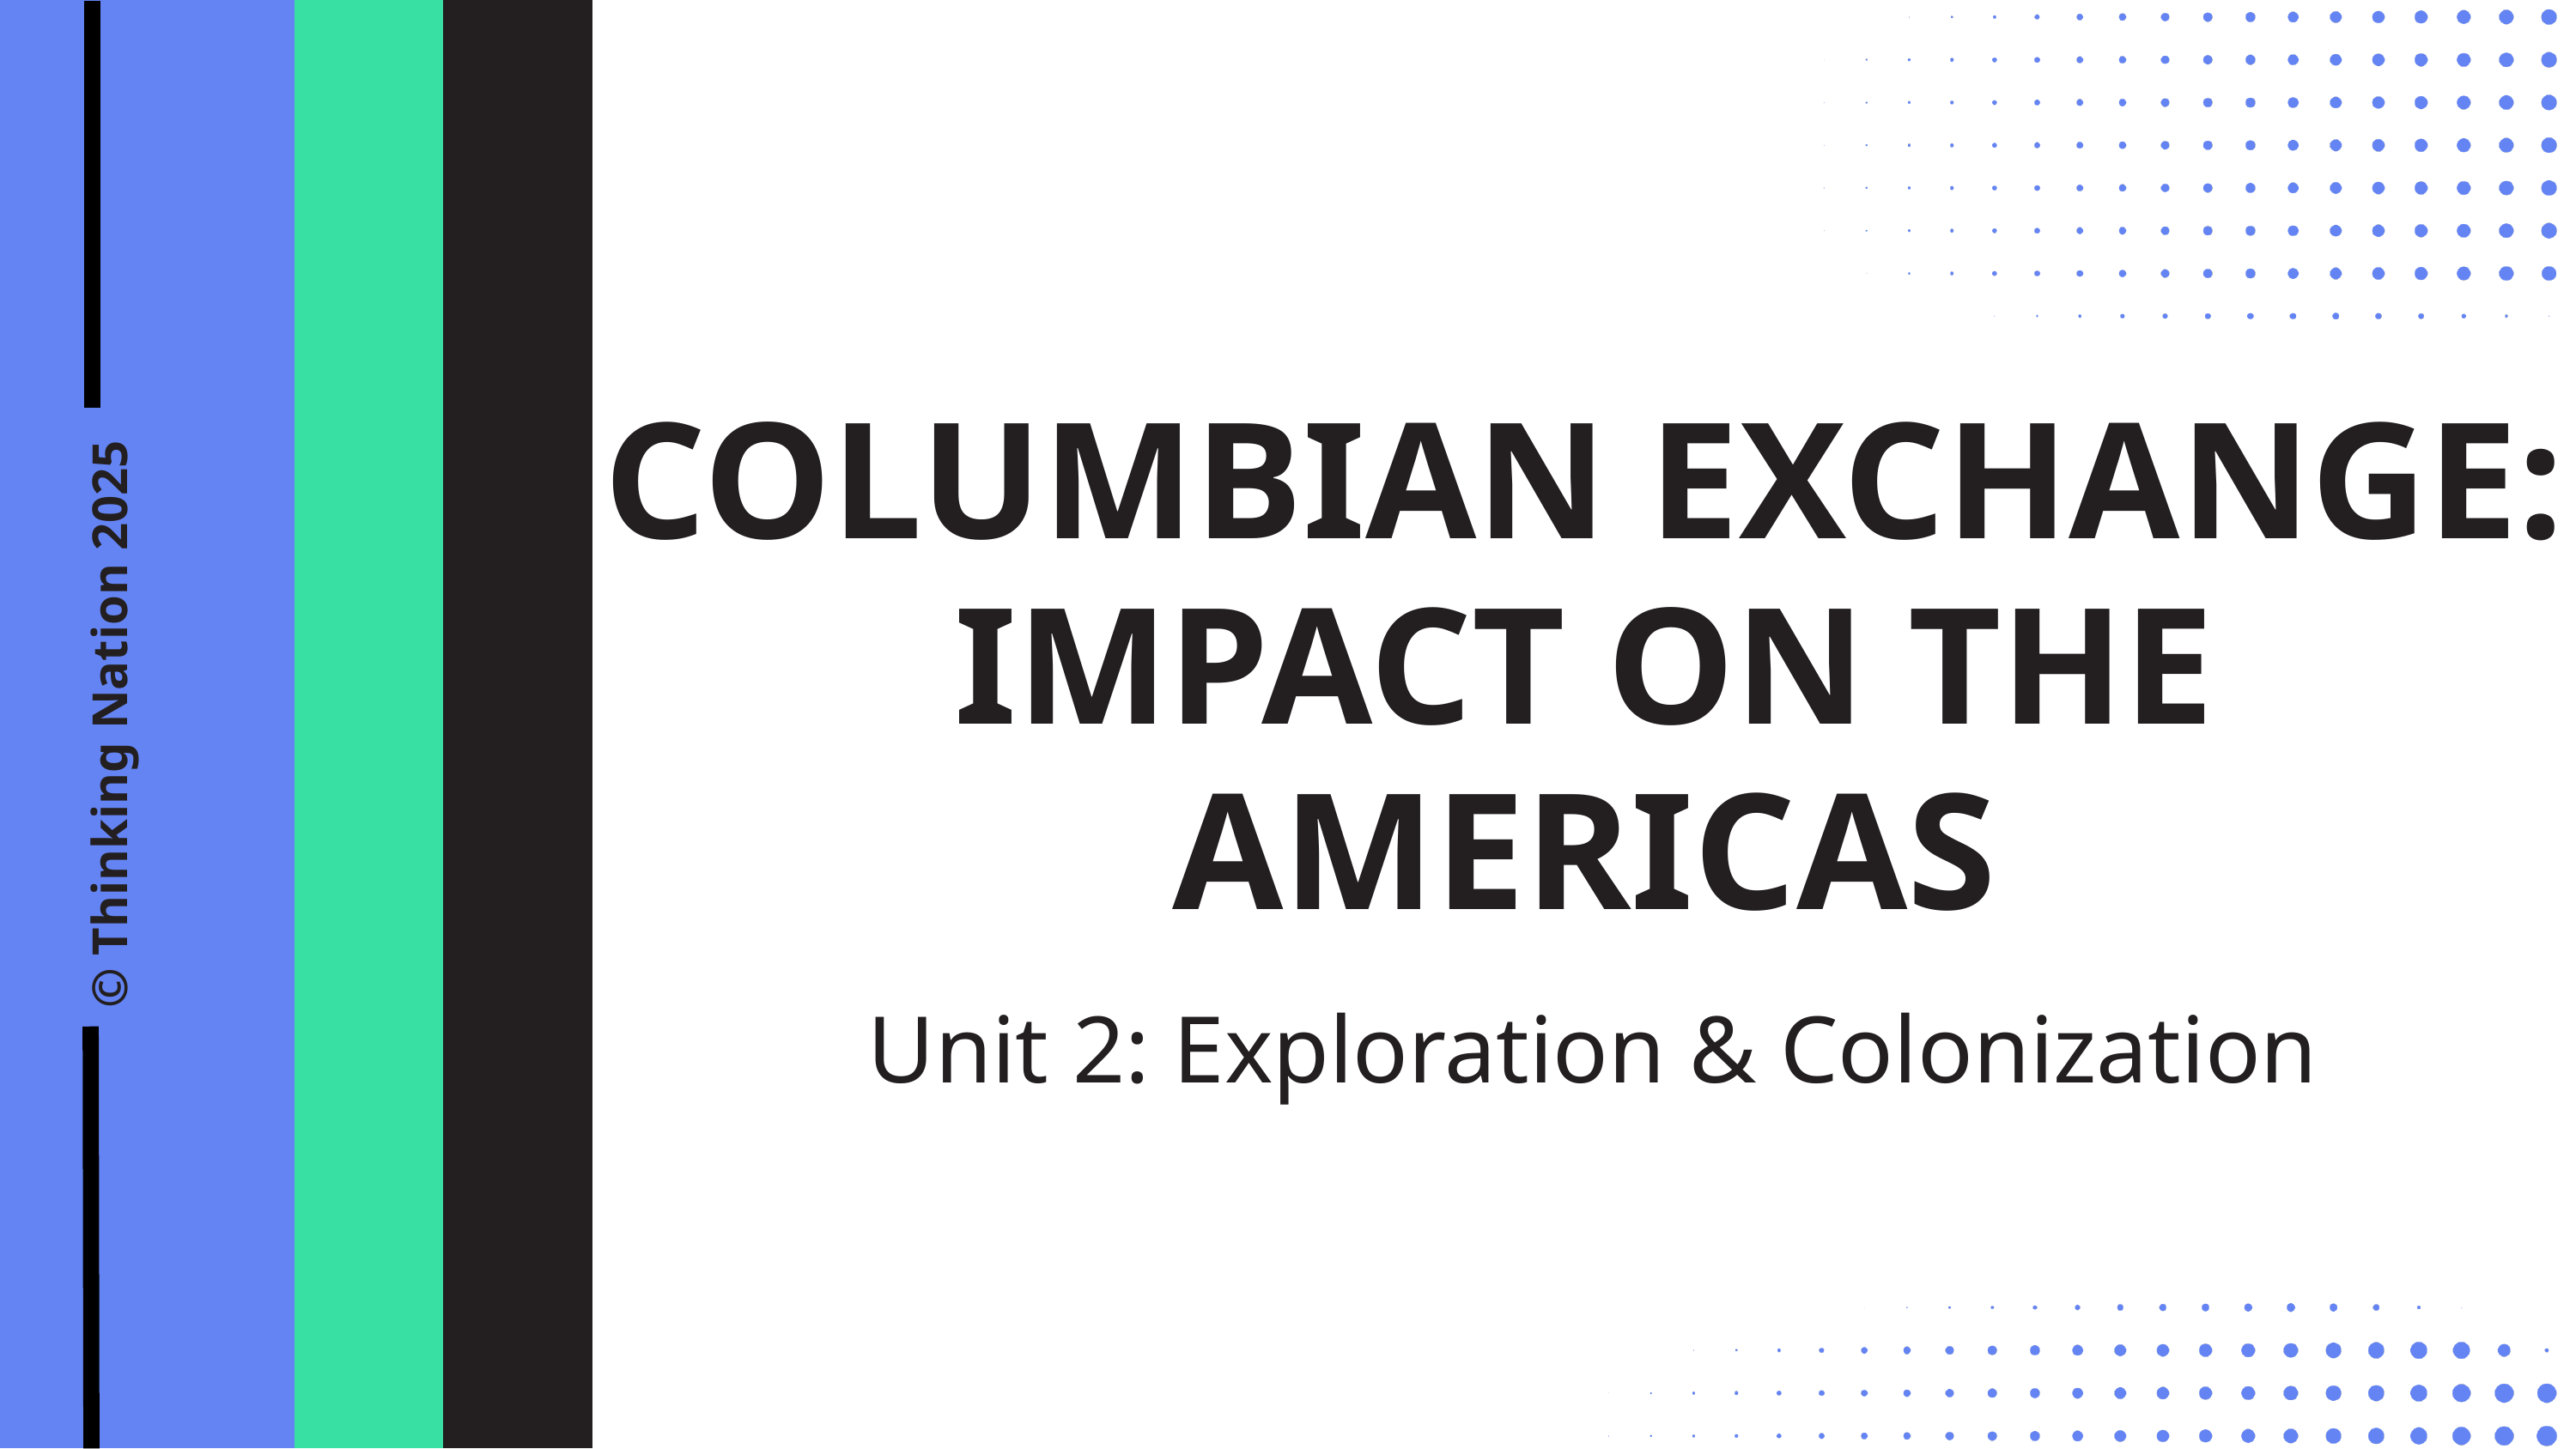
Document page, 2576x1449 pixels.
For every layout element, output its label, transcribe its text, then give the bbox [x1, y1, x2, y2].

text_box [0, 0, 593, 1449]
text_box [1565, 1303, 2576, 1449]
text_box Unit 2: Exploration & Colonization [601, 946, 2576, 1101]
text_box [1781, 0, 2576, 319]
text_box COLUMBIAN EXCHANGE: IMPACT ON THE AMERICAS [599, 390, 2576, 947]
